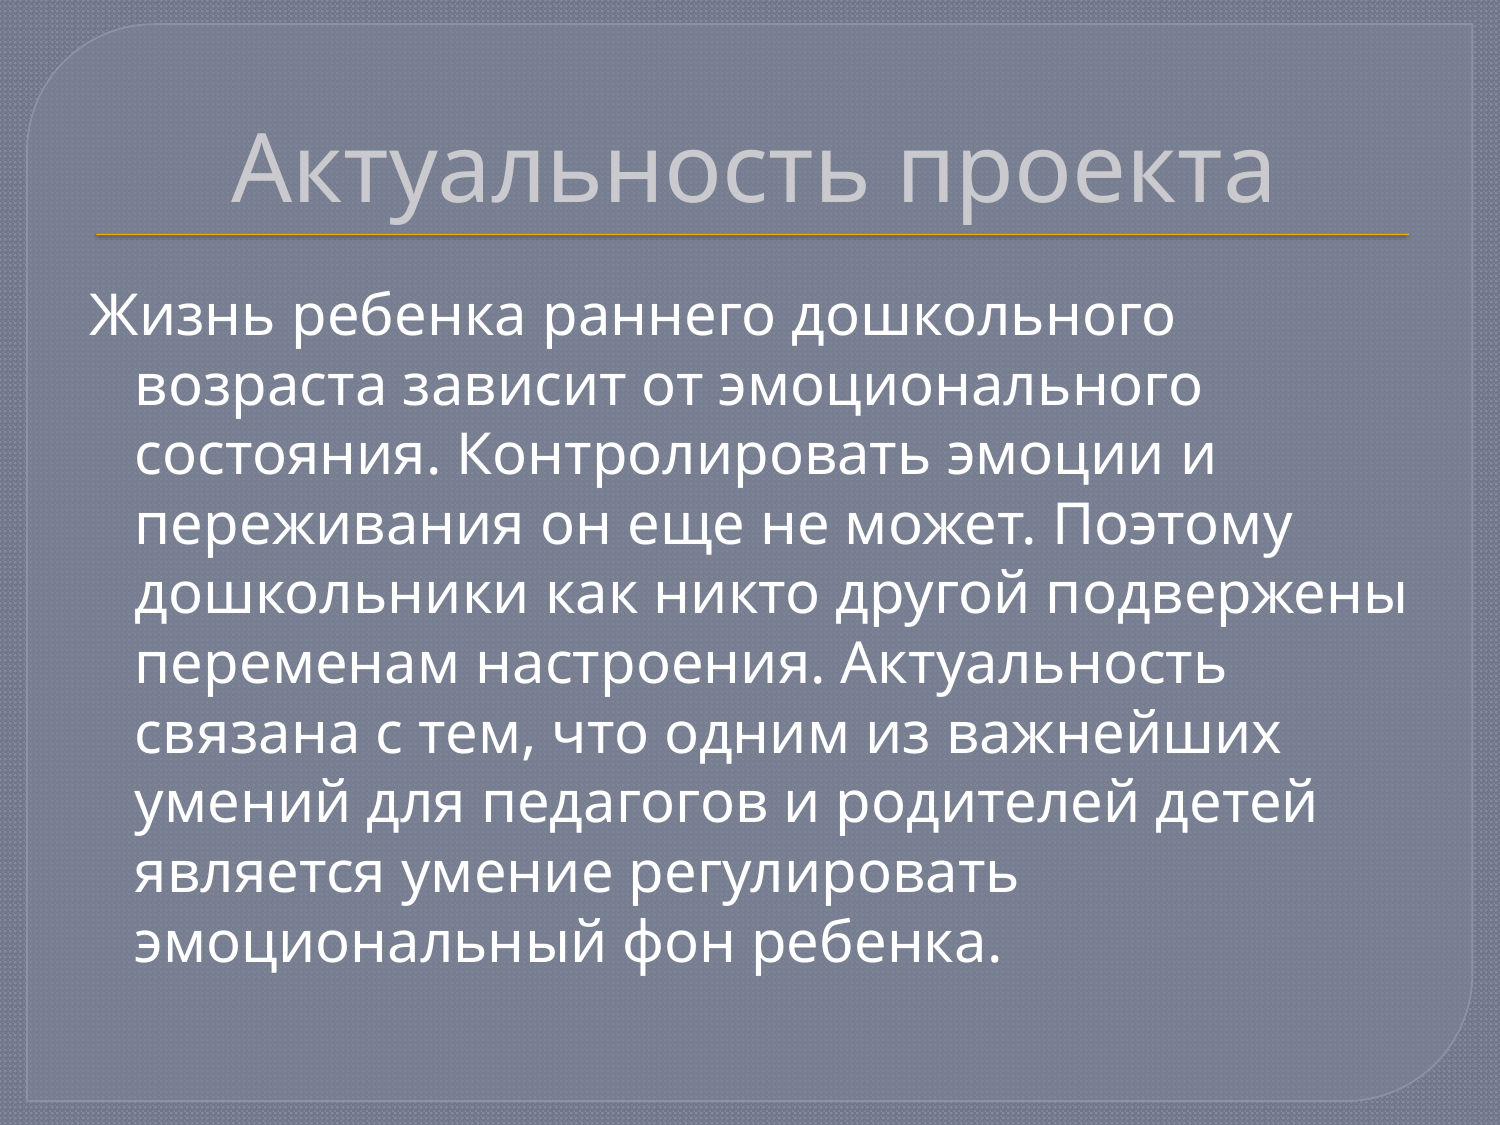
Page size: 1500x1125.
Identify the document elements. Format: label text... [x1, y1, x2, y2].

title Актуальность проекта [75, 41, 1425, 230]
list Жизнь ребенка раннего дошкольного возраста зависит от эмоционального состояния. Контролировать эмоции и переживания он еще не может. Поэтому дошкольники как никто другой подвержены переменам настроения. Актуальность связана с тем, что одним из важнейших умений для педагогов и родителей детей является умение регулировать эмоциональный фон ребенка. [75, 270, 1425, 1013]
